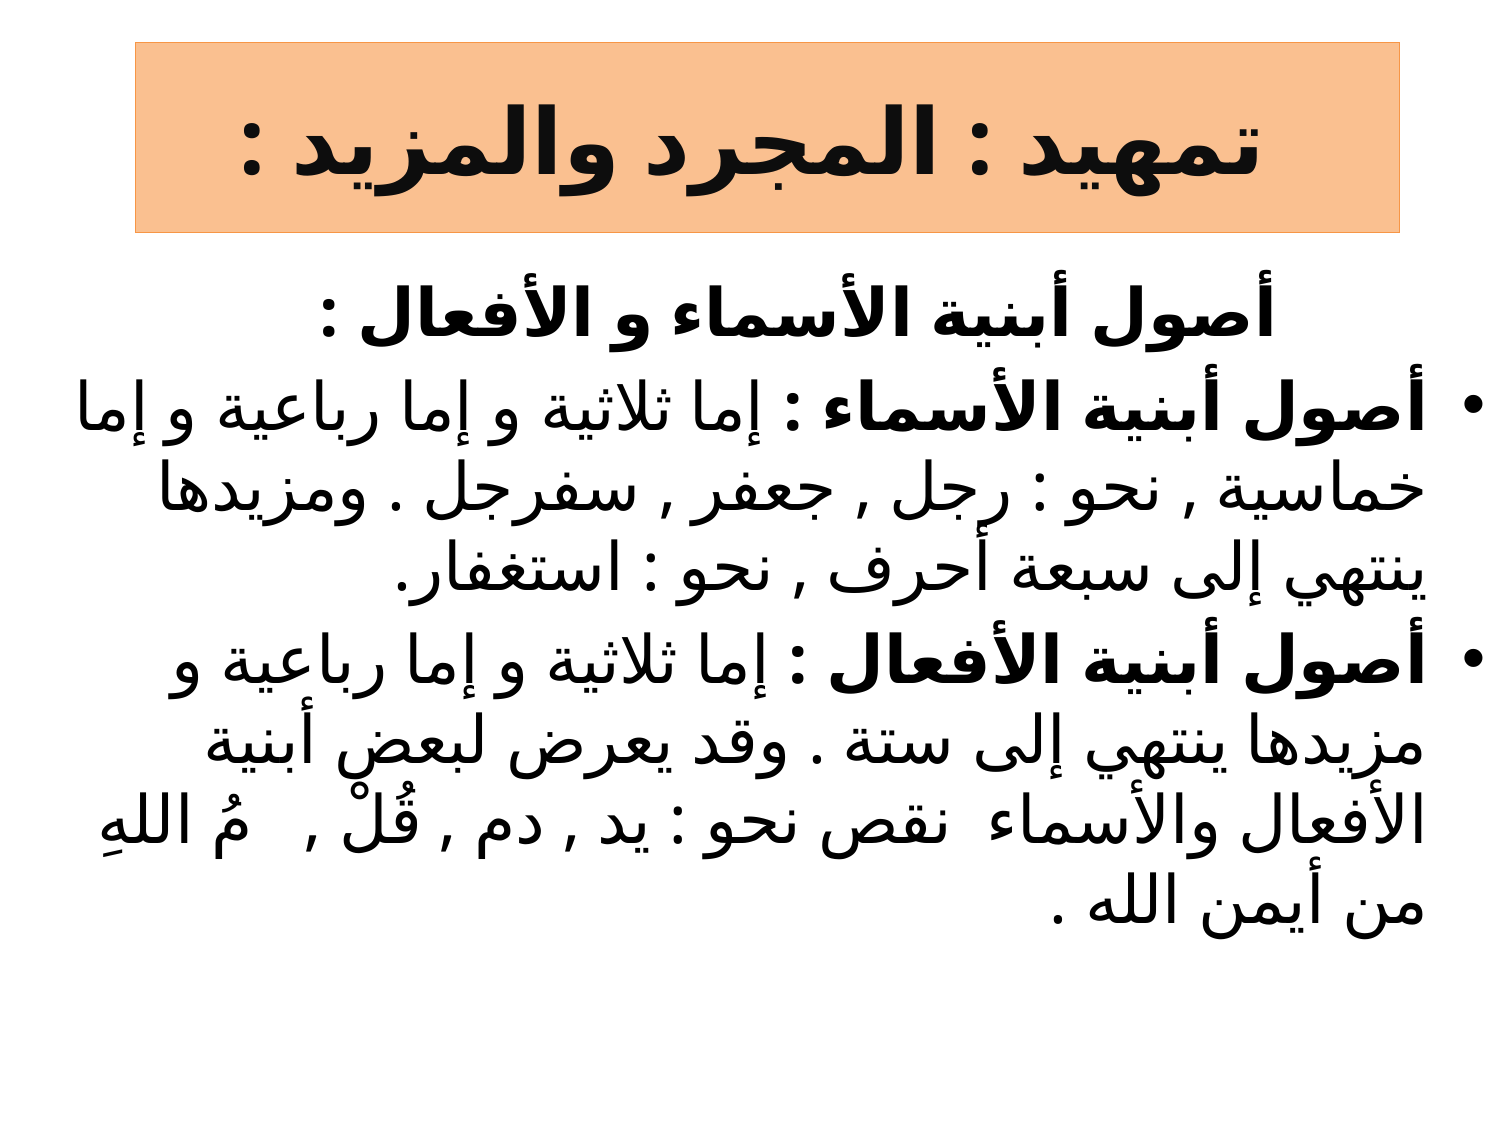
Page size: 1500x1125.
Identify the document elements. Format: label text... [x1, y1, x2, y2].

title تمهيد : المجرد والمزيد : [135, 42, 1400, 233]
list أصول أبنية الأسماء و الأفعال : أصول أبنية الأسماء : إما ثلاثية و إما رباعية و إما خماسية , نحو : رجل , جعفر , سفرجل . ومزيدها ينتهي إلى سبعة أحرف , نحو : استغفار. أصول أبنية الأفعال : إما ثلاثية و إما رباعية و مزيدها ينتهي إلى ستة . وقد يعرض لبعض أبنية الأفعال والأسماء نقص نحو : يد , دم , قُلْ , مُ اللهِ من أيمن الله . [0, 262, 1500, 1125]
